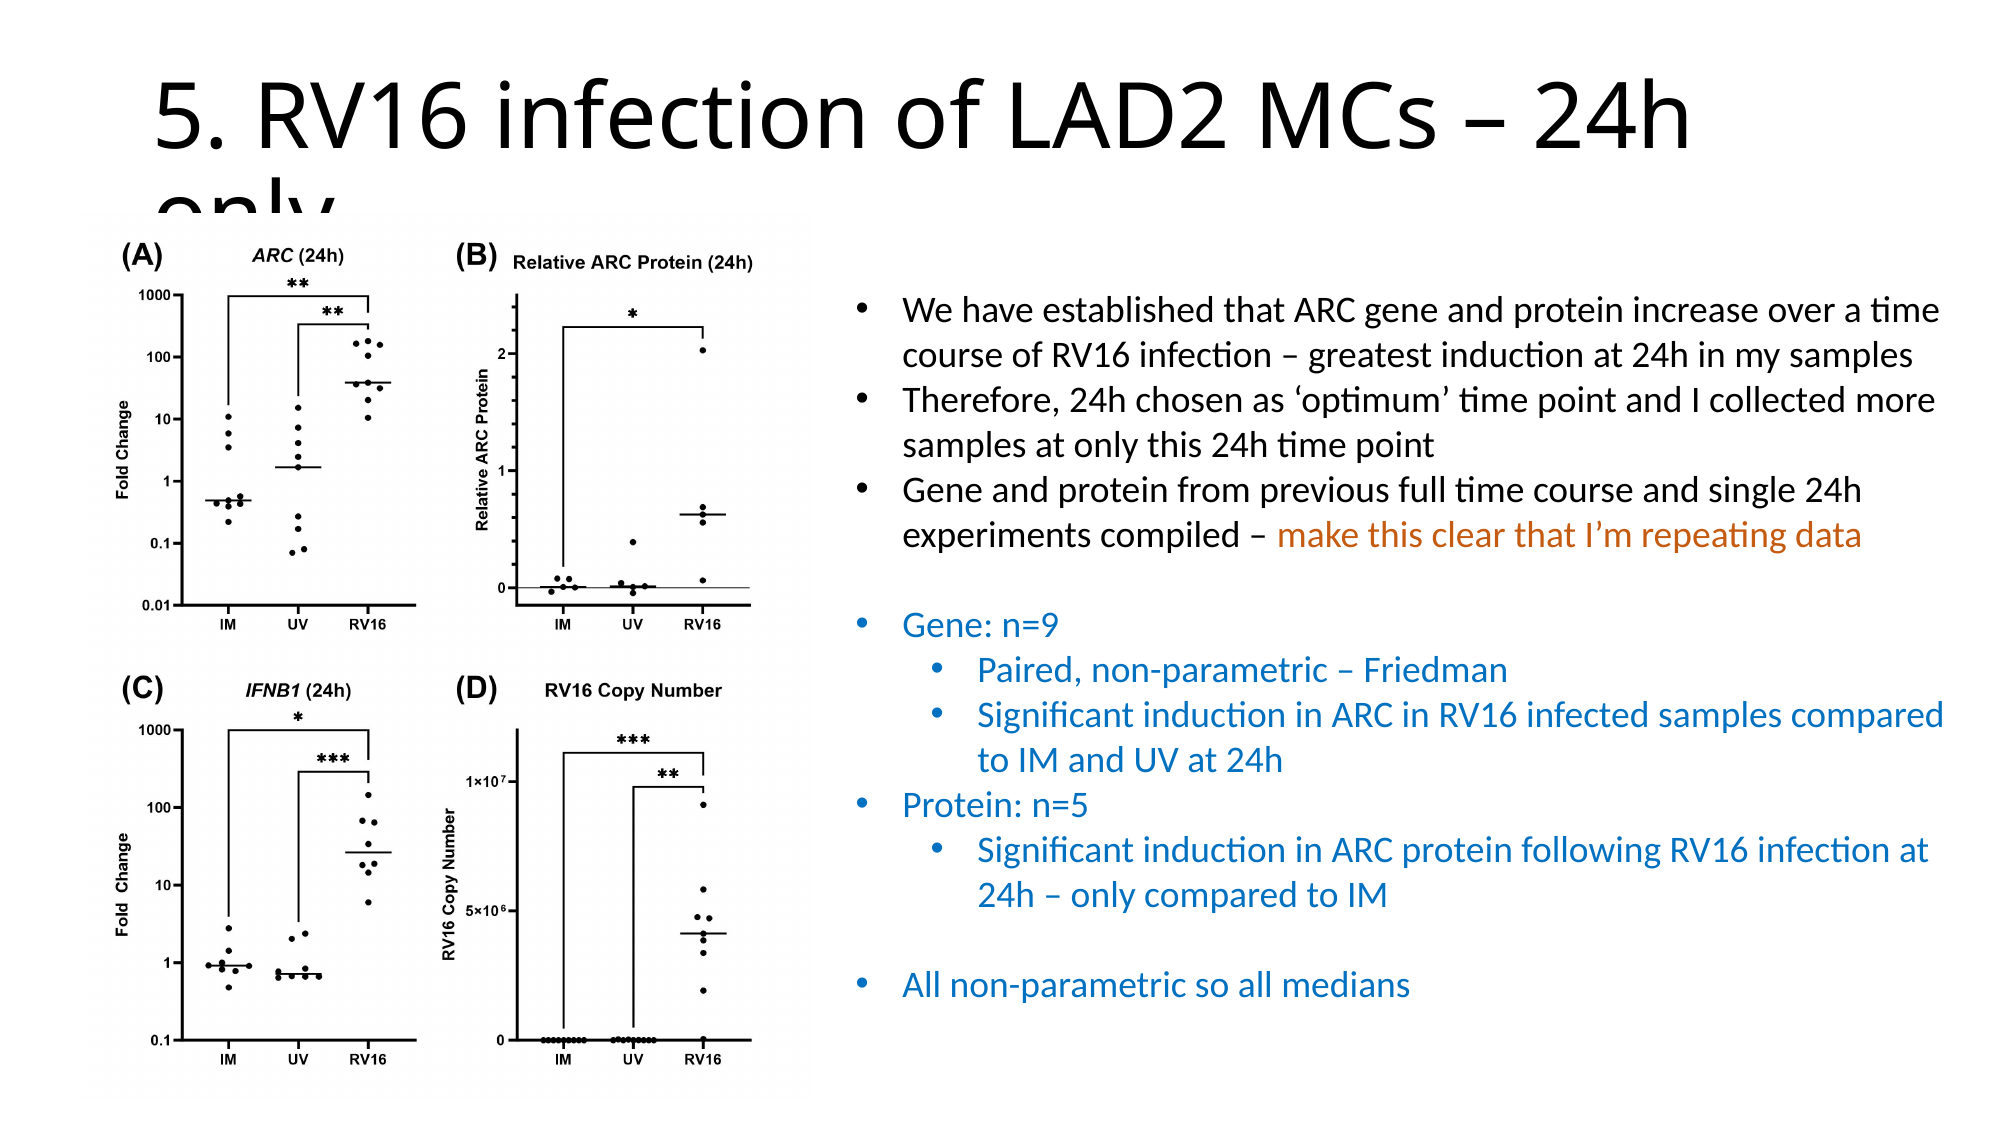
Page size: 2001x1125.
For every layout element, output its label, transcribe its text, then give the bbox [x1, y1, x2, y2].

text_box We have established that ARC gene and protein increase over a time course of RV16 infection – greatest induction at 24h in my samples Therefore, 24h chosen as ‘optimum’ time point and I collected more samples at only this 24h time point Gene and protein from previous full time course and single 24h experiments compiled – make this clear that I’m repeating data Gene: n=9 Paired, non-parametric – Friedman Significant induction in ARC in RV16 infected samples compared to IM and UV at 24h Protein: n=5 Significant induction in ARC protein following RV16 infection at 24h – only compared to IM All non-parametric so all medians [840, 277, 1978, 1057]
picture [81, 213, 813, 1099]
title 5. RV16 infection of LAD2 MCs – 24h only [137, 59, 1863, 278]
